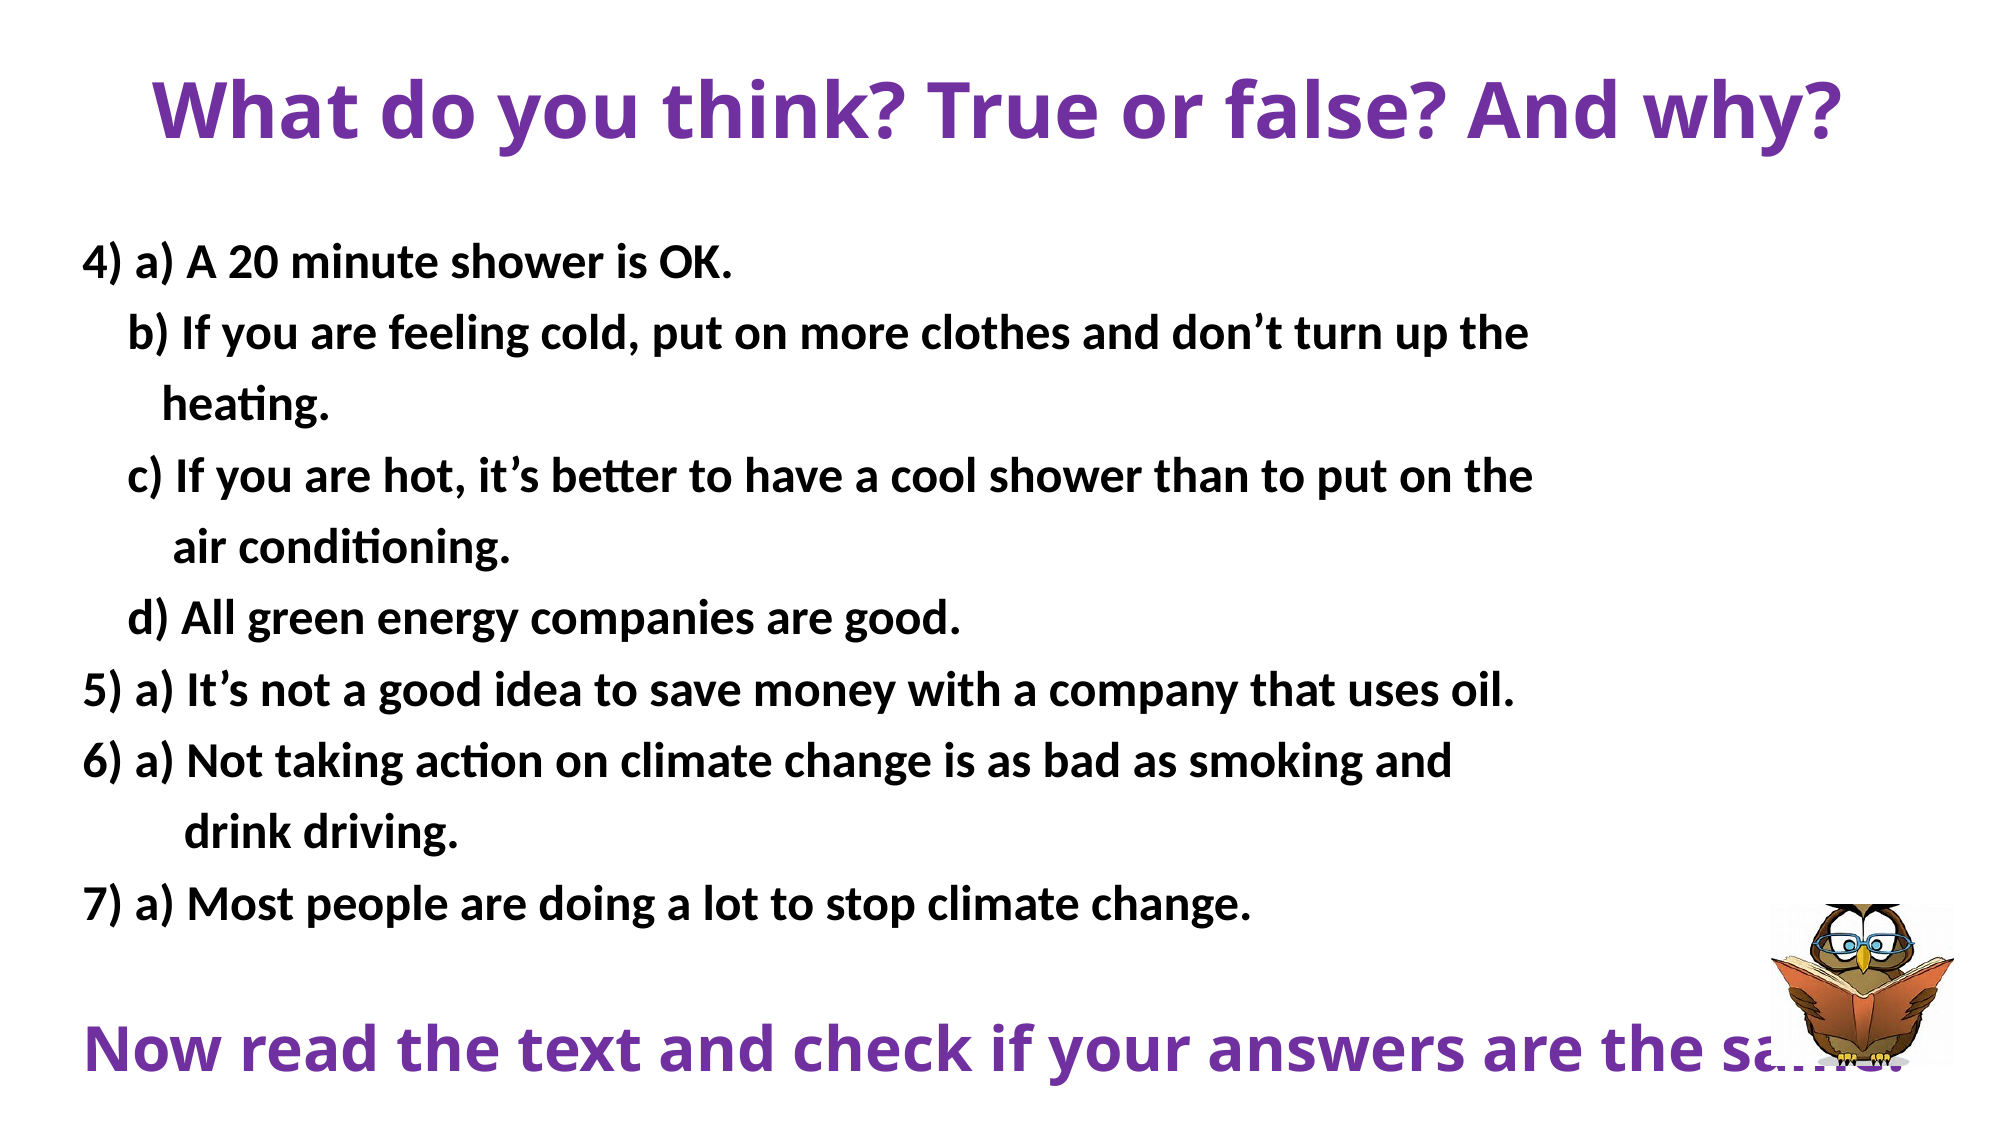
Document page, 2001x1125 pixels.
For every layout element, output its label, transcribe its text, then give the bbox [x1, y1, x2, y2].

list 4) a) A 20 minute shower is OK. b) If you are feeling cold, put on more clothes and don’t turn up the heating. c) If you are hot, it’s better to have a cool shower than to put on the air conditioning. d) All green energy companies are good. 5) a) It’s not a good idea to save money with a company that uses oil. 6) a) Not taking action on climate change is as bad as smoking and drink driving. 7) a) Most people are doing a lot to stop climate change. Now read the text and check if your answers are the same: [67, 152, 2000, 1110]
title What do you think? True or false? And why? [137, 59, 1872, 152]
picture [1771, 904, 1954, 1066]
